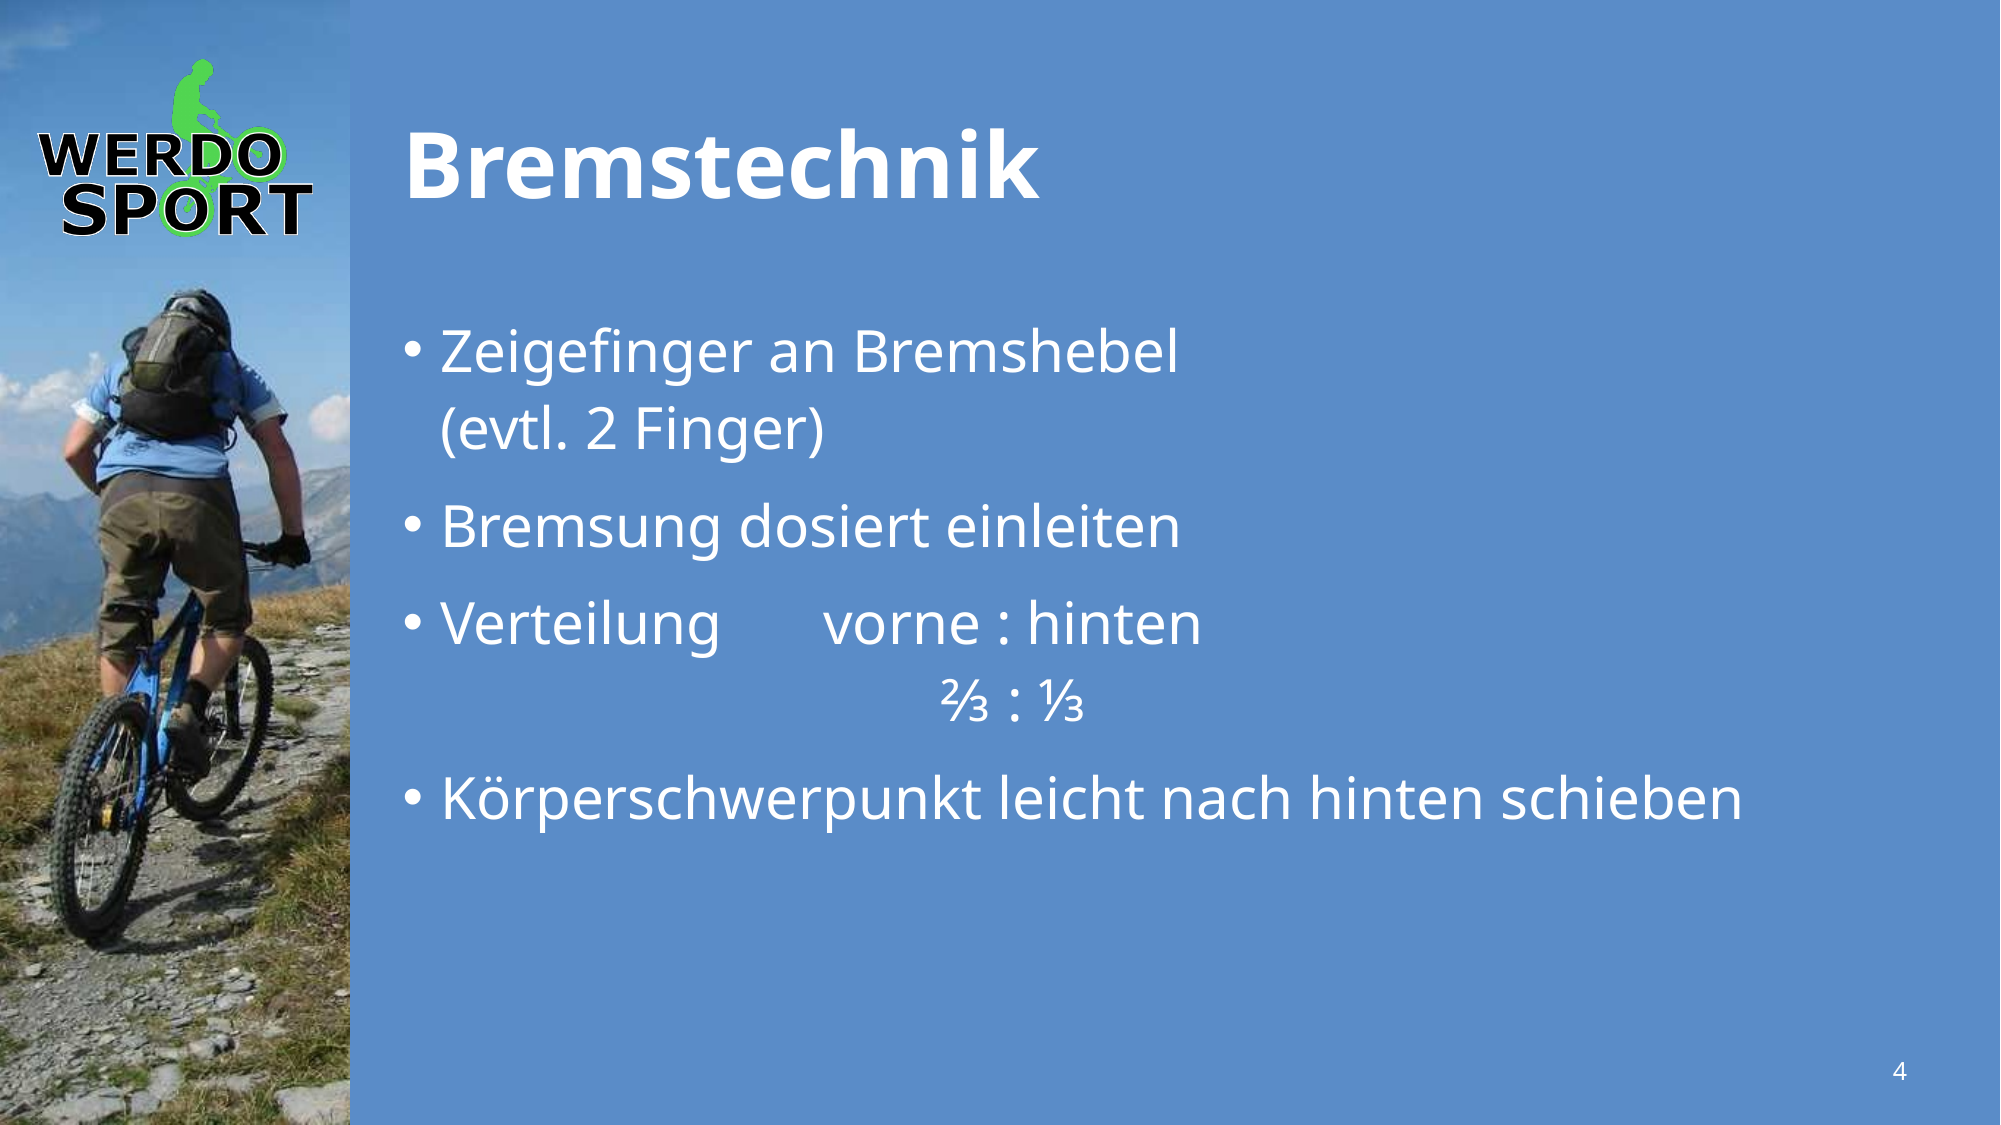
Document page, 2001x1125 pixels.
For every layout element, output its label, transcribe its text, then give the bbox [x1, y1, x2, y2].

title Bremstechnik [387, 59, 1612, 278]
list Zeigefinger an Bremshebel (evtl. 2 Finger) Bremsung dosiert einleiten Verteilung vorne : hinten ⅔ : ⅓ Körperschwerpunkt leicht nach hinten schieben [387, 299, 1925, 1014]
picture [0, 0, 350, 1125]
slide_number 4 [1803, 1042, 1923, 1103]
